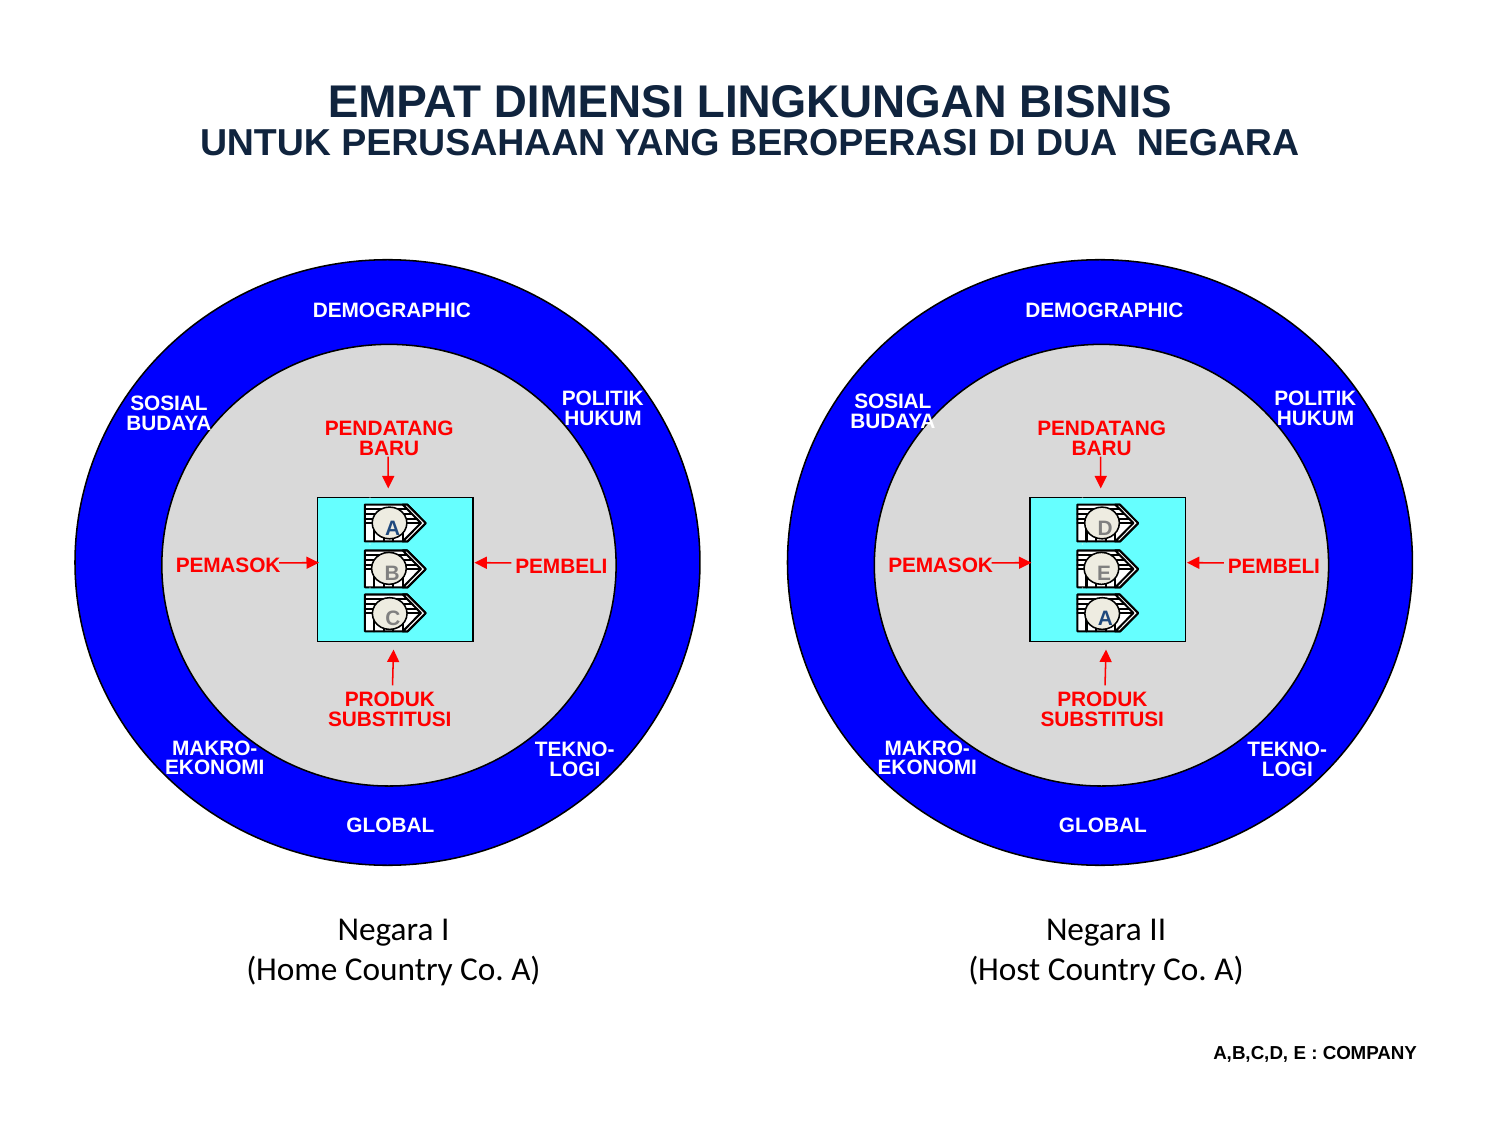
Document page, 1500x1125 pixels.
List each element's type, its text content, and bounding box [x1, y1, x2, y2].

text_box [364, 497, 426, 542]
text_box PEMASOK [160, 549, 296, 584]
text_box Negara II (Host Country Co. A) [949, 899, 1263, 995]
text_box DEMOGRAPHIC [298, 293, 486, 329]
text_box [369, 552, 416, 594]
text_box EMPAT DIMENSI LINGKUNGAN BISNIS UNTUK PERUSAHAAN YANG BEROPERASI DI DUA NEGARA [185, 75, 1315, 170]
text_box TEKNO- LOGI [520, 732, 630, 788]
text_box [787, 259, 1413, 866]
text_box [177, 747, 597, 866]
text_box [369, 506, 416, 548]
text_box Negara I (Home Country Co. A) [212, 899, 575, 995]
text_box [419, 587, 426, 632]
text_box [539, 412, 700, 754]
text_box SOSIAL BUDAYA [111, 387, 227, 443]
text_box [419, 543, 426, 586]
text_box PEMBELI [500, 550, 623, 586]
text_box GLOBAL [331, 809, 450, 845]
text_box MAKRO- EKONOMI [150, 731, 280, 787]
text_box PENDATANG BARU [310, 411, 469, 467]
text_box [279, 556, 319, 569]
text_box POLITIK HUKUM [546, 382, 659, 437]
text_box [386, 649, 400, 686]
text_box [369, 597, 416, 639]
text_box [75, 421, 237, 760]
text_box [317, 497, 364, 642]
text_box [132, 259, 639, 409]
text_box [474, 556, 512, 569]
text_box PRODUK SUBSTITUSI [313, 683, 467, 738]
text_box [382, 456, 395, 489]
text_box [421, 497, 474, 642]
text_box [162, 563, 616, 787]
text_box [162, 344, 616, 562]
text_box A,B,C,D, E : COMPANY [1196, 1037, 1434, 1071]
